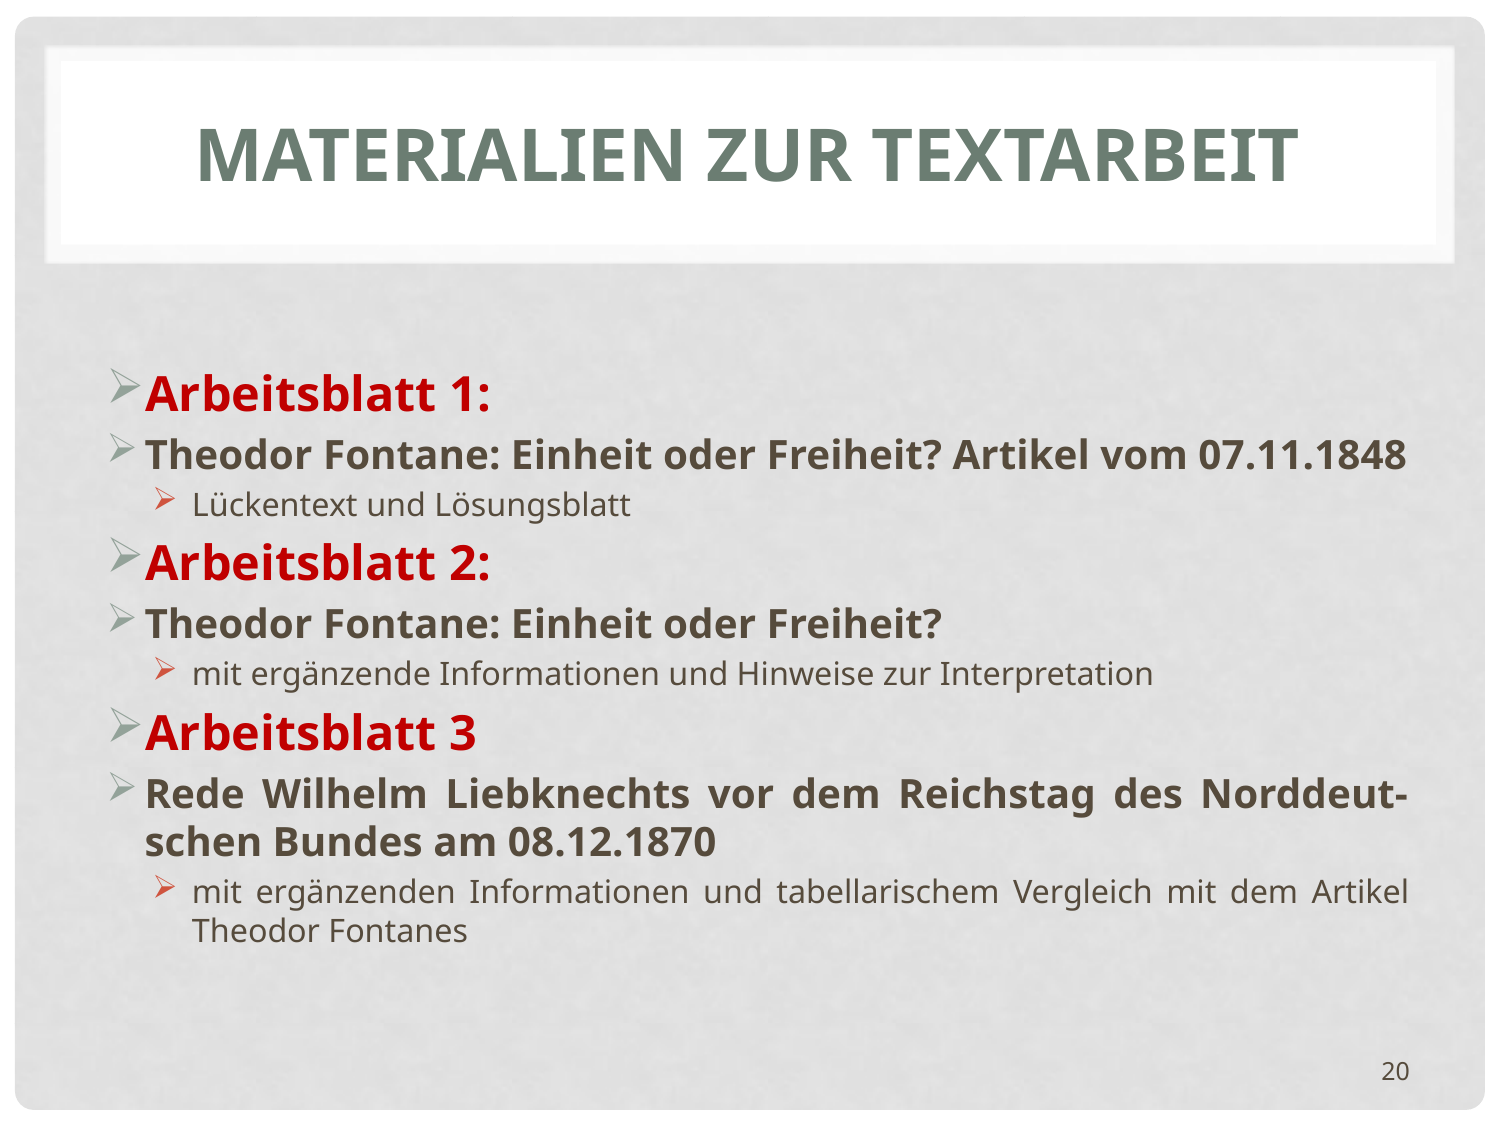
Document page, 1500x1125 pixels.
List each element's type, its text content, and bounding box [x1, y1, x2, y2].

list Arbeitsblatt 1: Theodor Fontane: Einheit oder Freiheit? Artikel vom 07.11.1848 Lückentext und Lösungsblatt Arbeitsblatt 2: Theodor Fontane: Einheit oder Freiheit? mit ergänzende Informationen und Hinweise zur Interpretation Arbeitsblatt 3 Rede Wilhelm Liebknechts vor dem Reichstag des Norddeut-schen Bundes am 08.12.1870 mit ergänzenden Informationen und tabellarischem Vergleich mit dem Artikel Theodor Fontanes [75, 287, 1425, 1005]
title Materialien zur Textarbeit [69, 66, 1425, 238]
slide_number 20 [1074, 1042, 1425, 1103]
